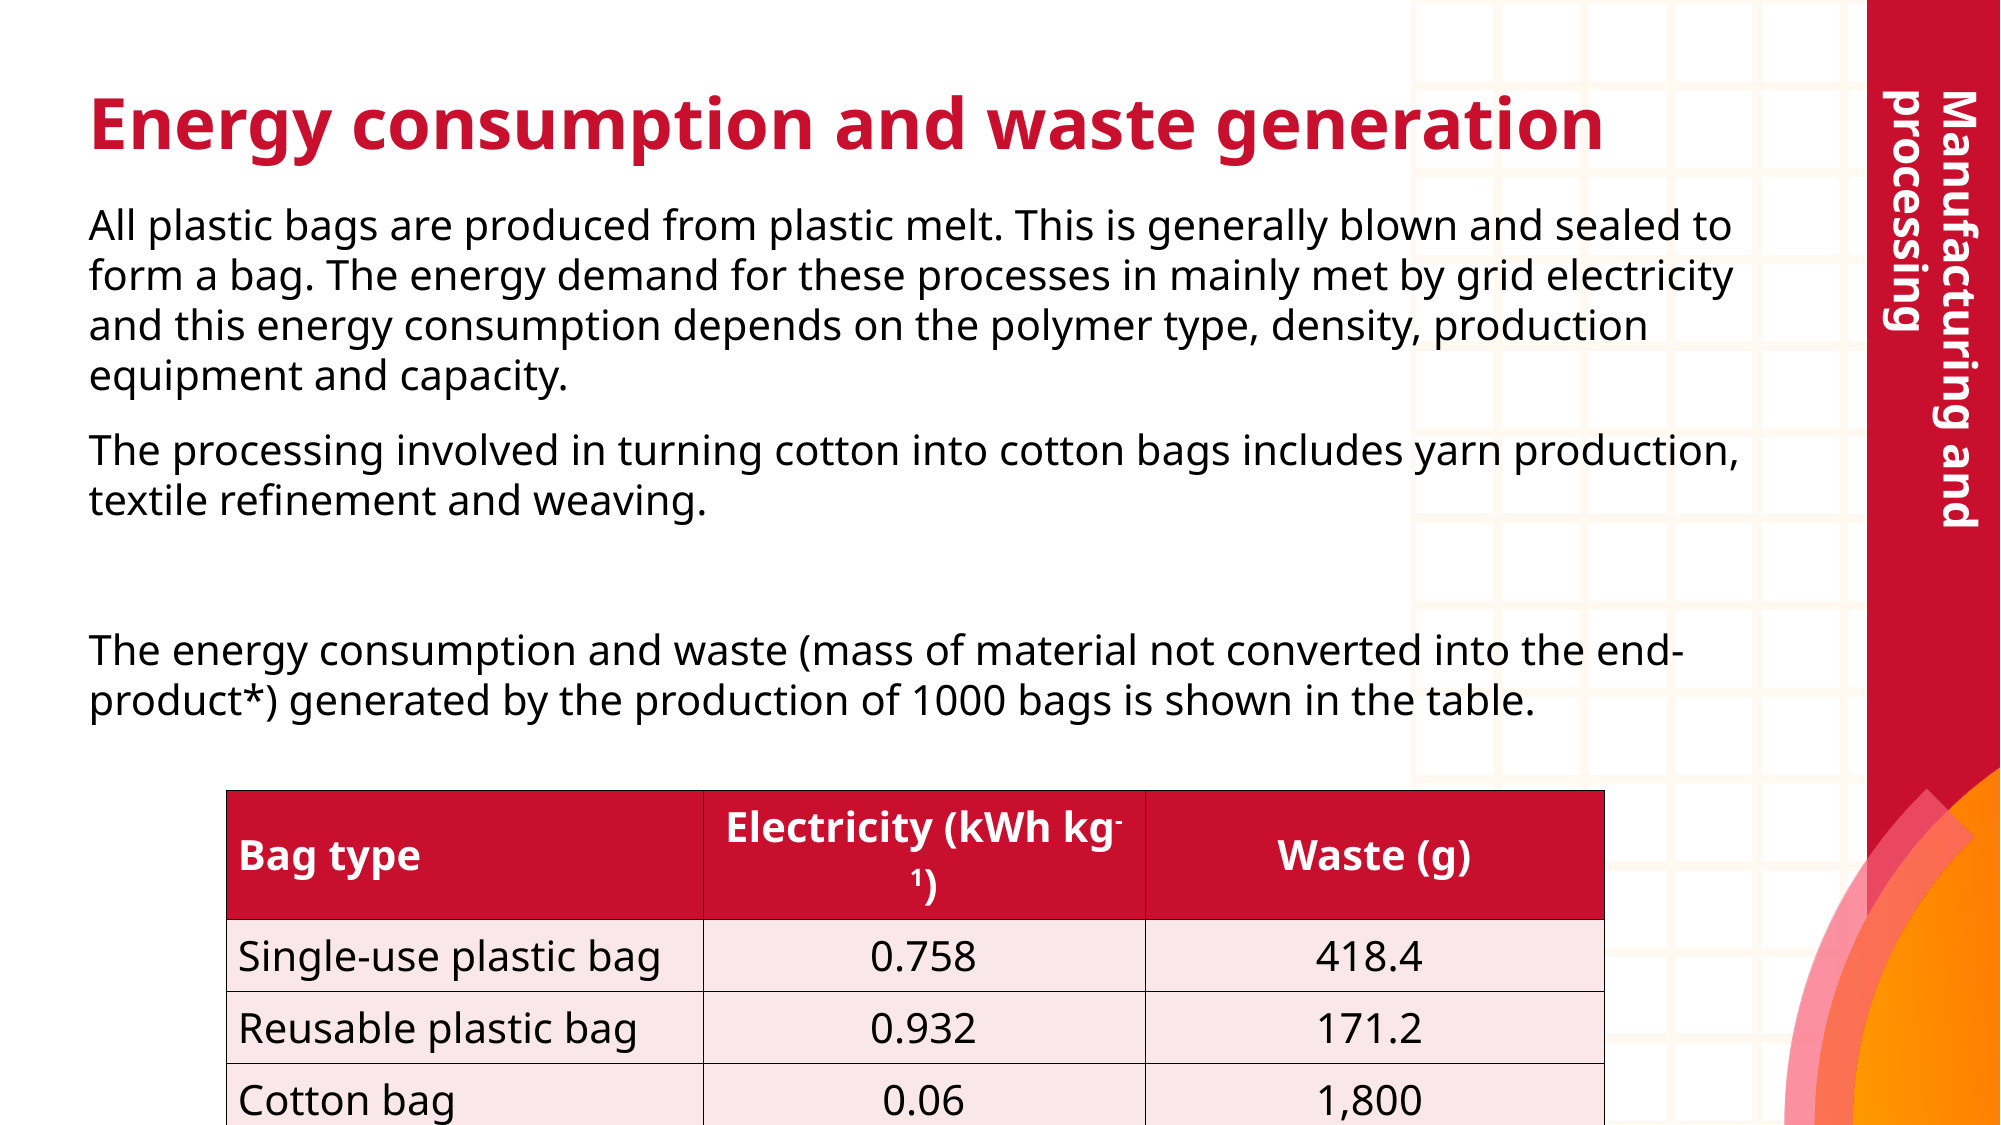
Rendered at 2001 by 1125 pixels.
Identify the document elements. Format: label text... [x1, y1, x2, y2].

table_cell 0.06 [704, 1064, 1145, 1125]
table_cell Cotton bag [227, 1064, 703, 1125]
table_cell 0.932 [704, 992, 1145, 1063]
table_header Electricity (kWh kg-1) [704, 791, 1145, 919]
table_cell 1,800 [1146, 1064, 1604, 1125]
table_cell 171.2 [1146, 992, 1604, 1063]
title Energy consumption and waste generation [88, 88, 1743, 161]
text_box Manufacturing and processing [1867, 88, 2000, 789]
list All plastic bags are produced from plastic melt. This is generally blown and sealed to form a bag. The energy demand for these processes in mainly met by grid electricity and this energy consumption depends on the polymer type, density, production equipment and capacity. The processing involved in turning cotton into cotton bags includes yarn production, textile refinement and weaving. The energy consumption and waste (mass of material not converted into the end-product*) generated by the production of 1000 bags is shown in the table. [88, 228, 1743, 770]
picture [1411, 0, 2000, 1125]
table_cell Single-use plastic bag [227, 920, 703, 991]
table_header Bag type [227, 791, 703, 919]
table_cell Reusable plastic bag [227, 992, 703, 1063]
table_cell 418.4 [1146, 920, 1604, 991]
table_cell 0.758 [704, 920, 1145, 991]
table_header Waste (g) [1146, 791, 1604, 919]
